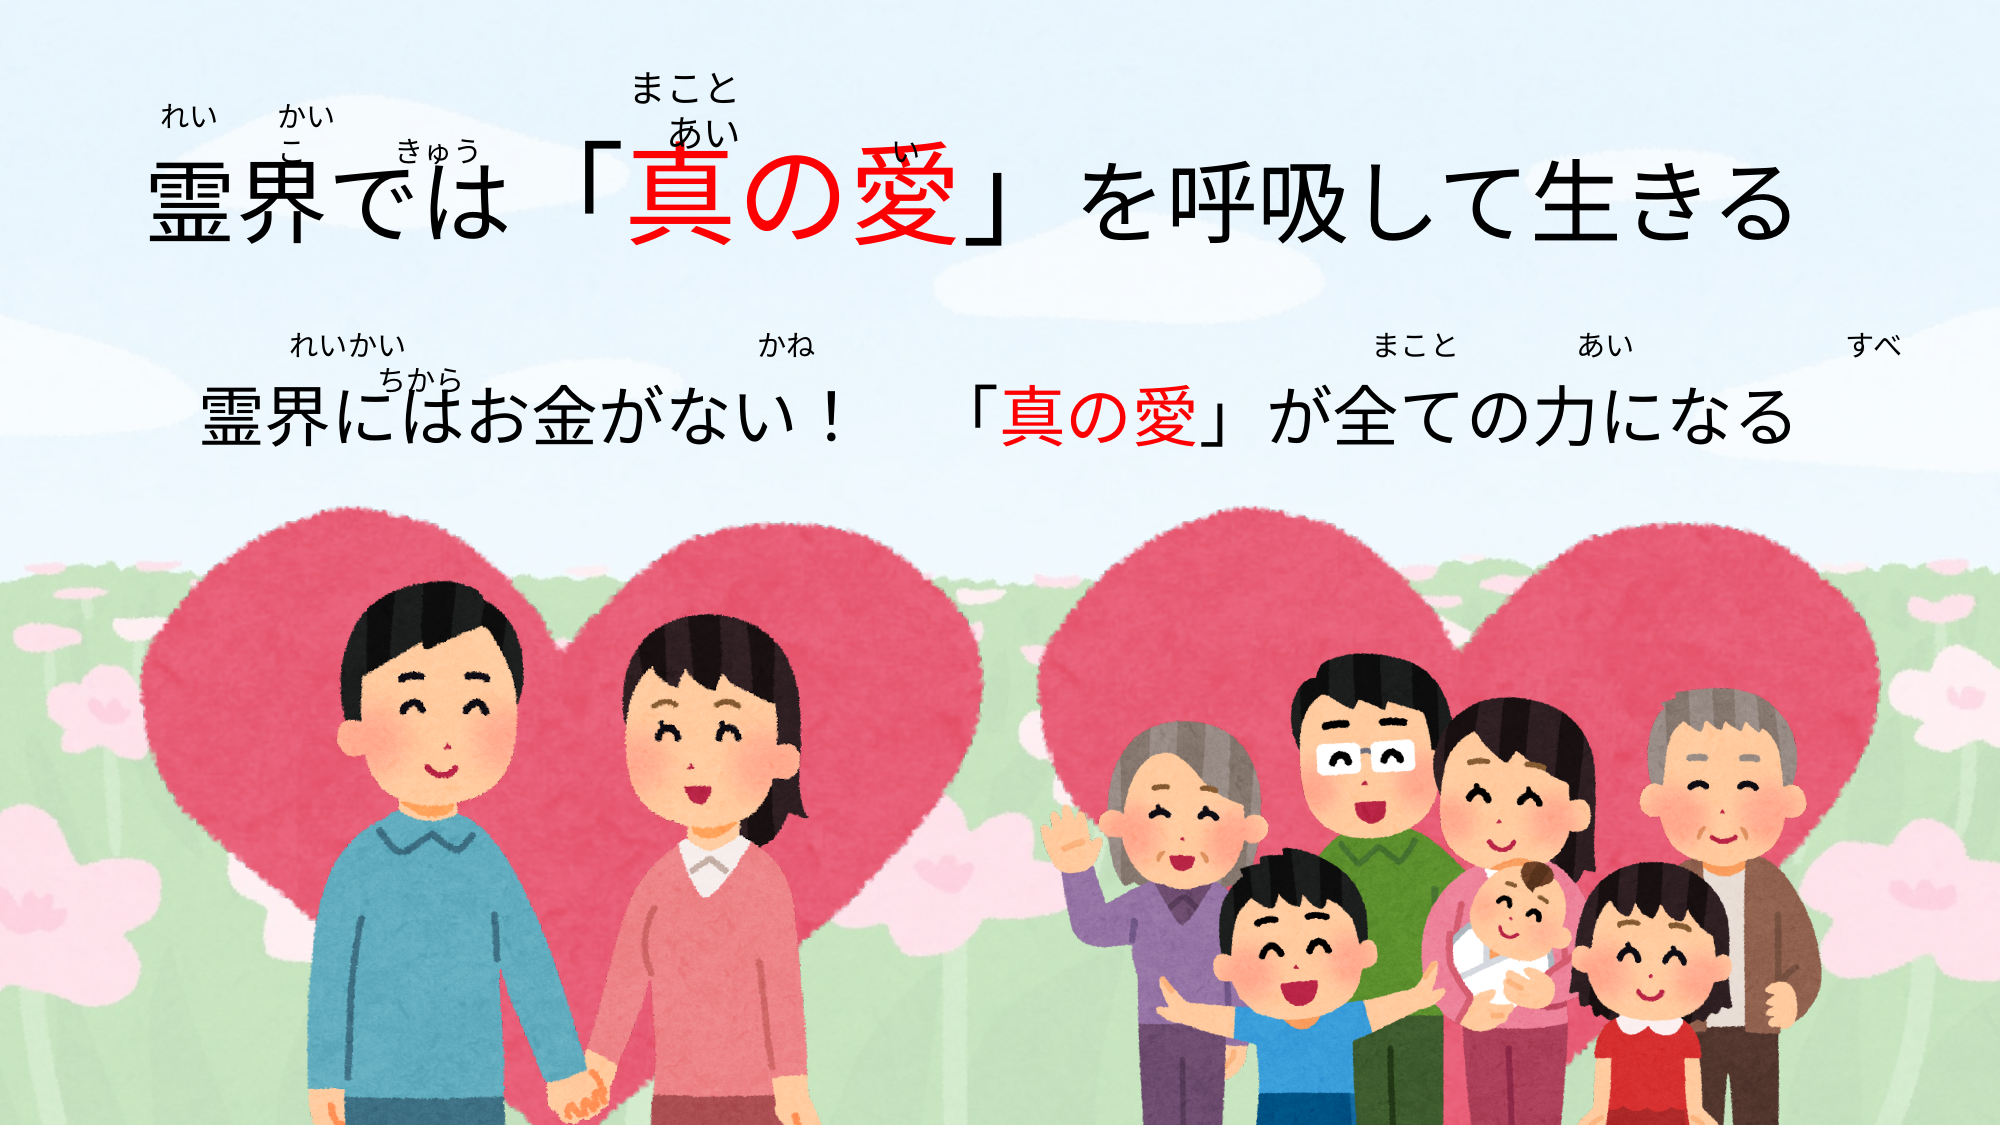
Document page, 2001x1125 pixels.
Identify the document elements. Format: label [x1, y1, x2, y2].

picture [0, 416, 2000, 1125]
picture [0, 0, 2000, 320]
text_box [0, 320, 2000, 444]
text_box [0, 57, 1949, 245]
